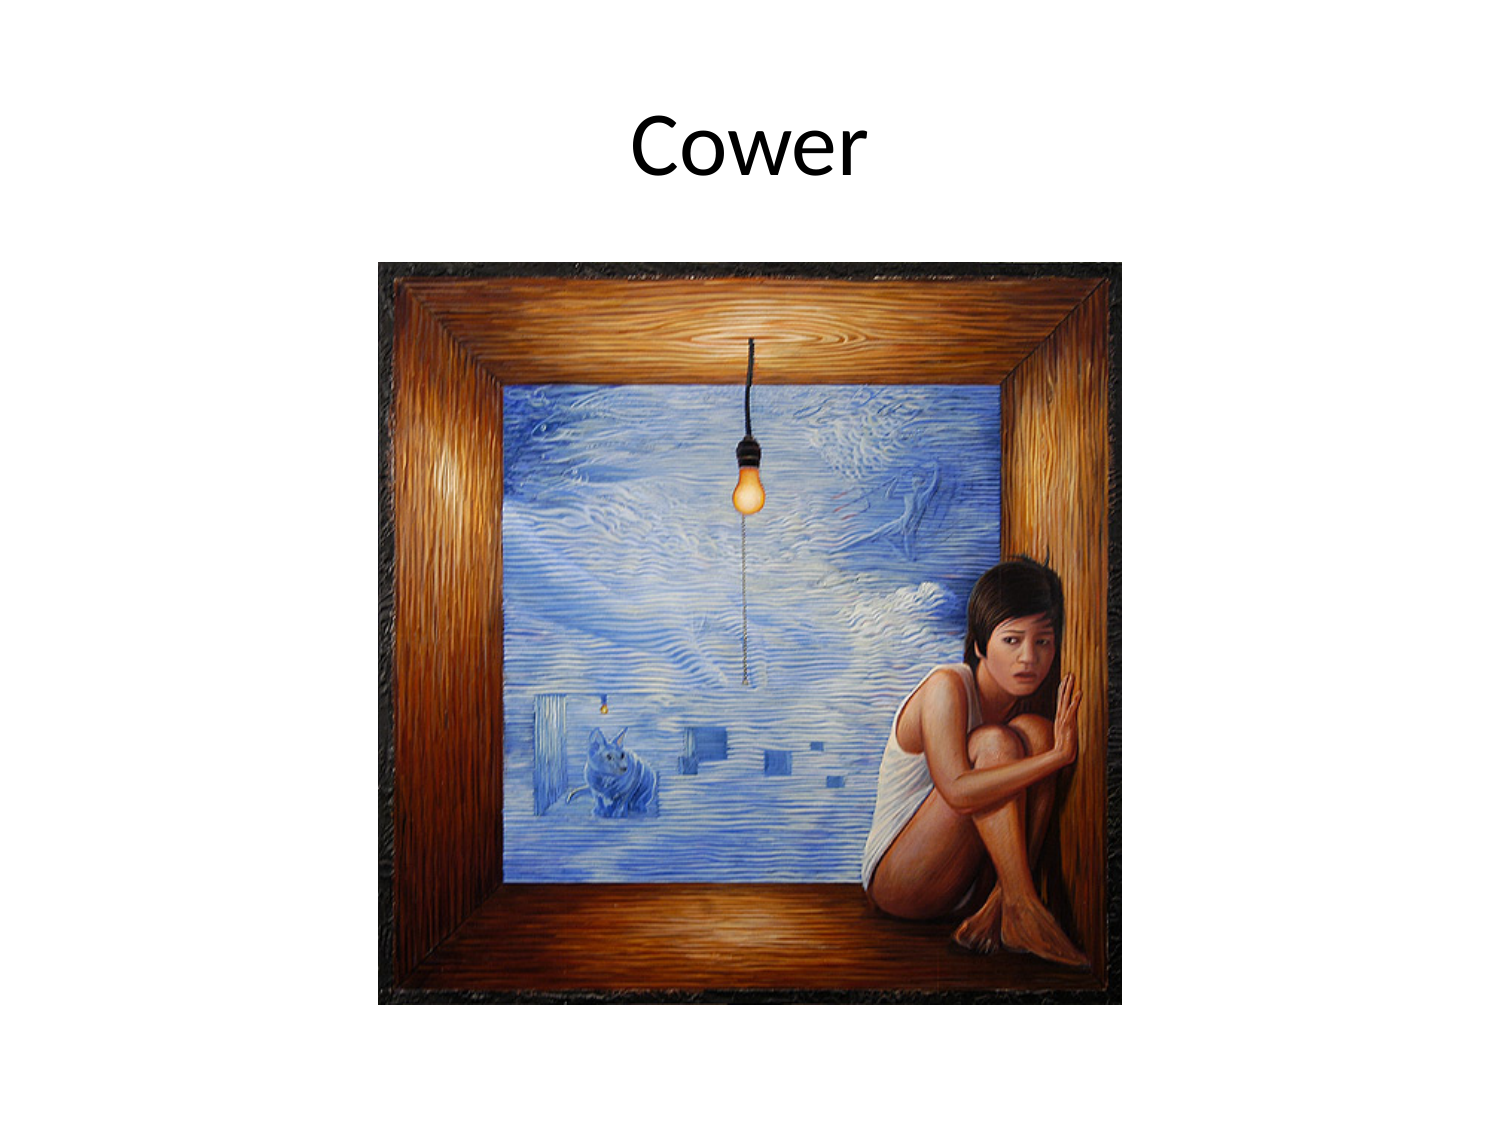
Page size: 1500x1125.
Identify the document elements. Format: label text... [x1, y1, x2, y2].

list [74, 262, 1426, 1006]
title Cower [75, 45, 1425, 233]
